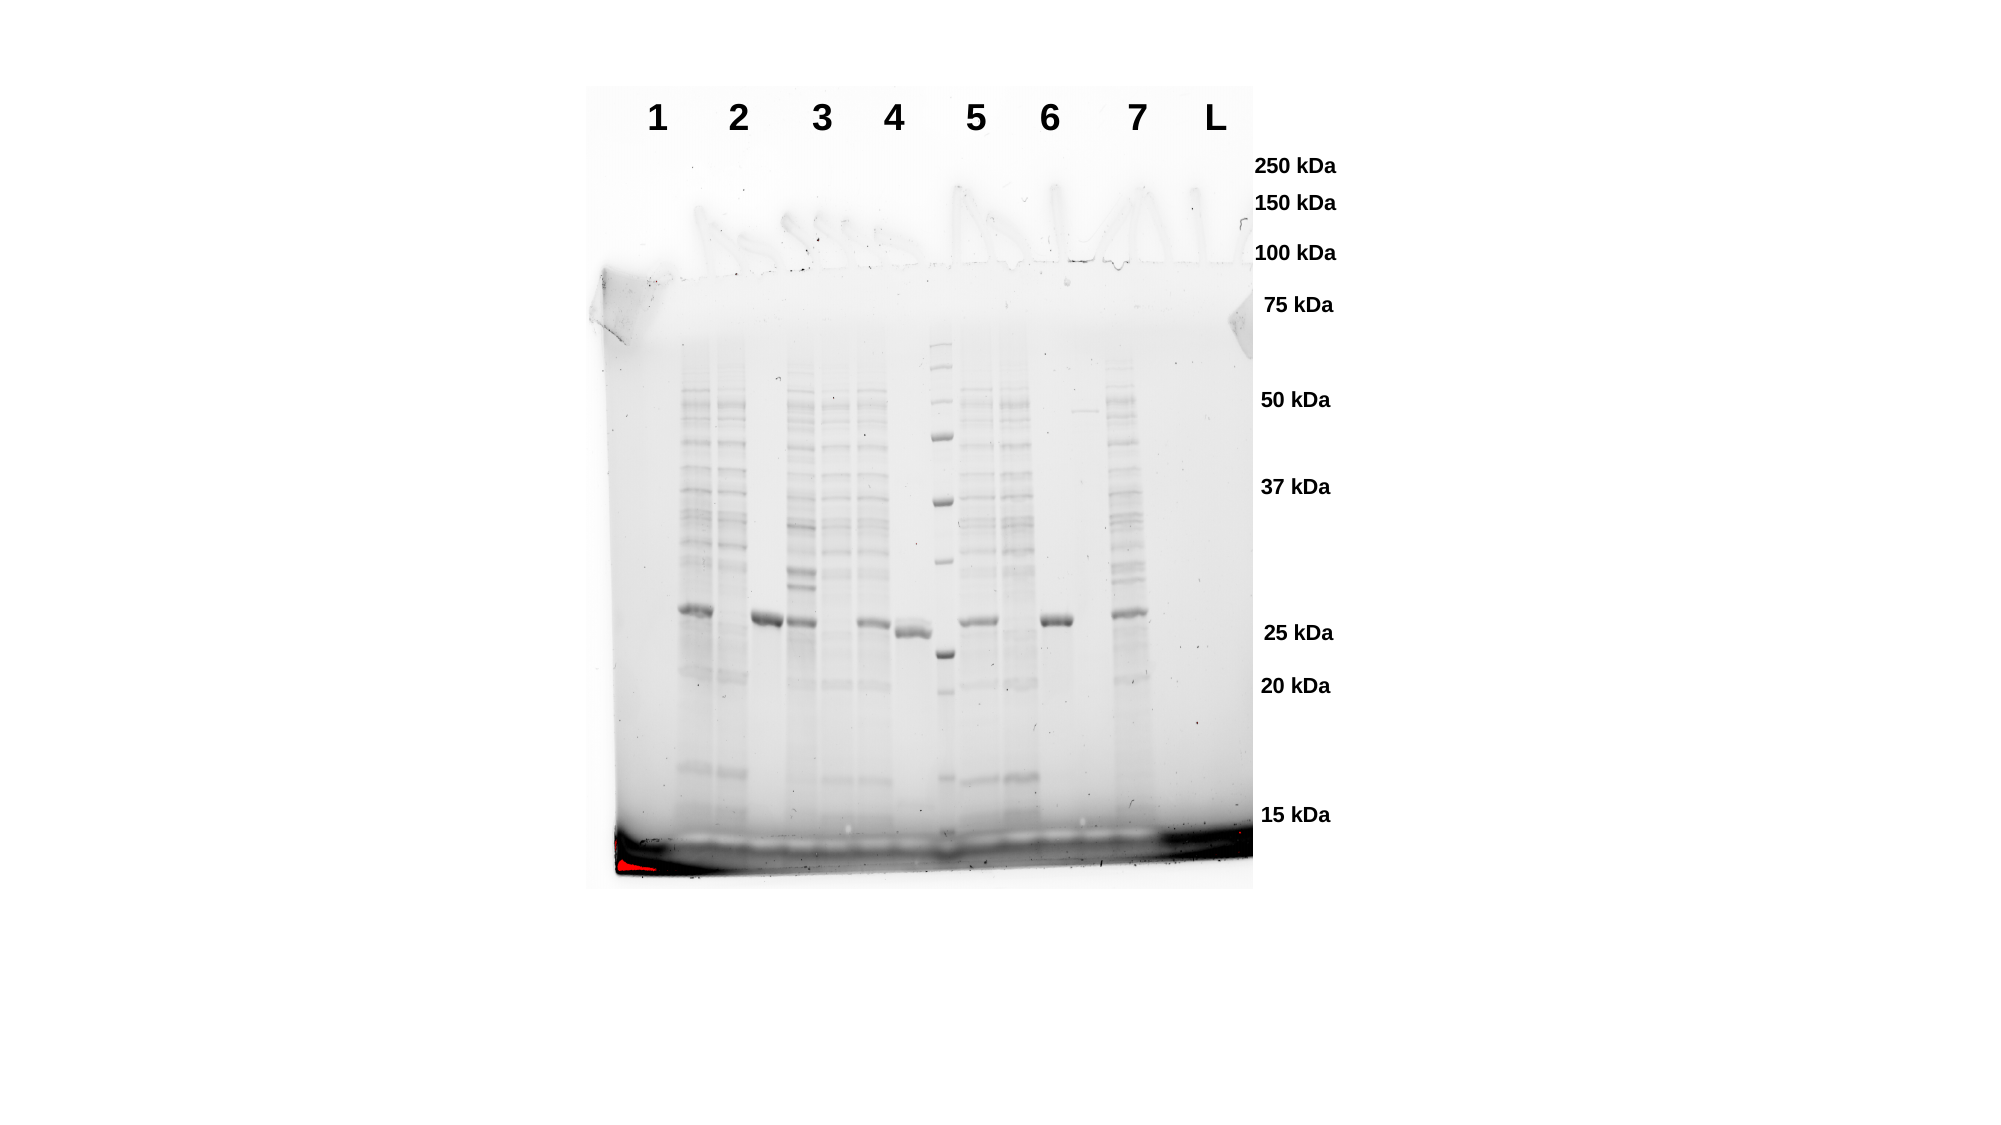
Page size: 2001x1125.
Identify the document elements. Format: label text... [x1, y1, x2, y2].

text_box 15 kDa [1253, 793, 1363, 835]
text_box 20 kDa [1253, 664, 1363, 706]
text_box 150 kDa [1253, 186, 1356, 223]
text_box 250 kDa [1253, 144, 1356, 186]
text_box 75 kDa [1253, 283, 1366, 325]
text_box 100 kDa [1253, 231, 1356, 272]
text_box 50 kDa [1253, 378, 1363, 420]
text_box 25 kDa [1253, 611, 1366, 653]
picture [586, 86, 1253, 889]
text_box 37 kDa [1253, 465, 1363, 507]
